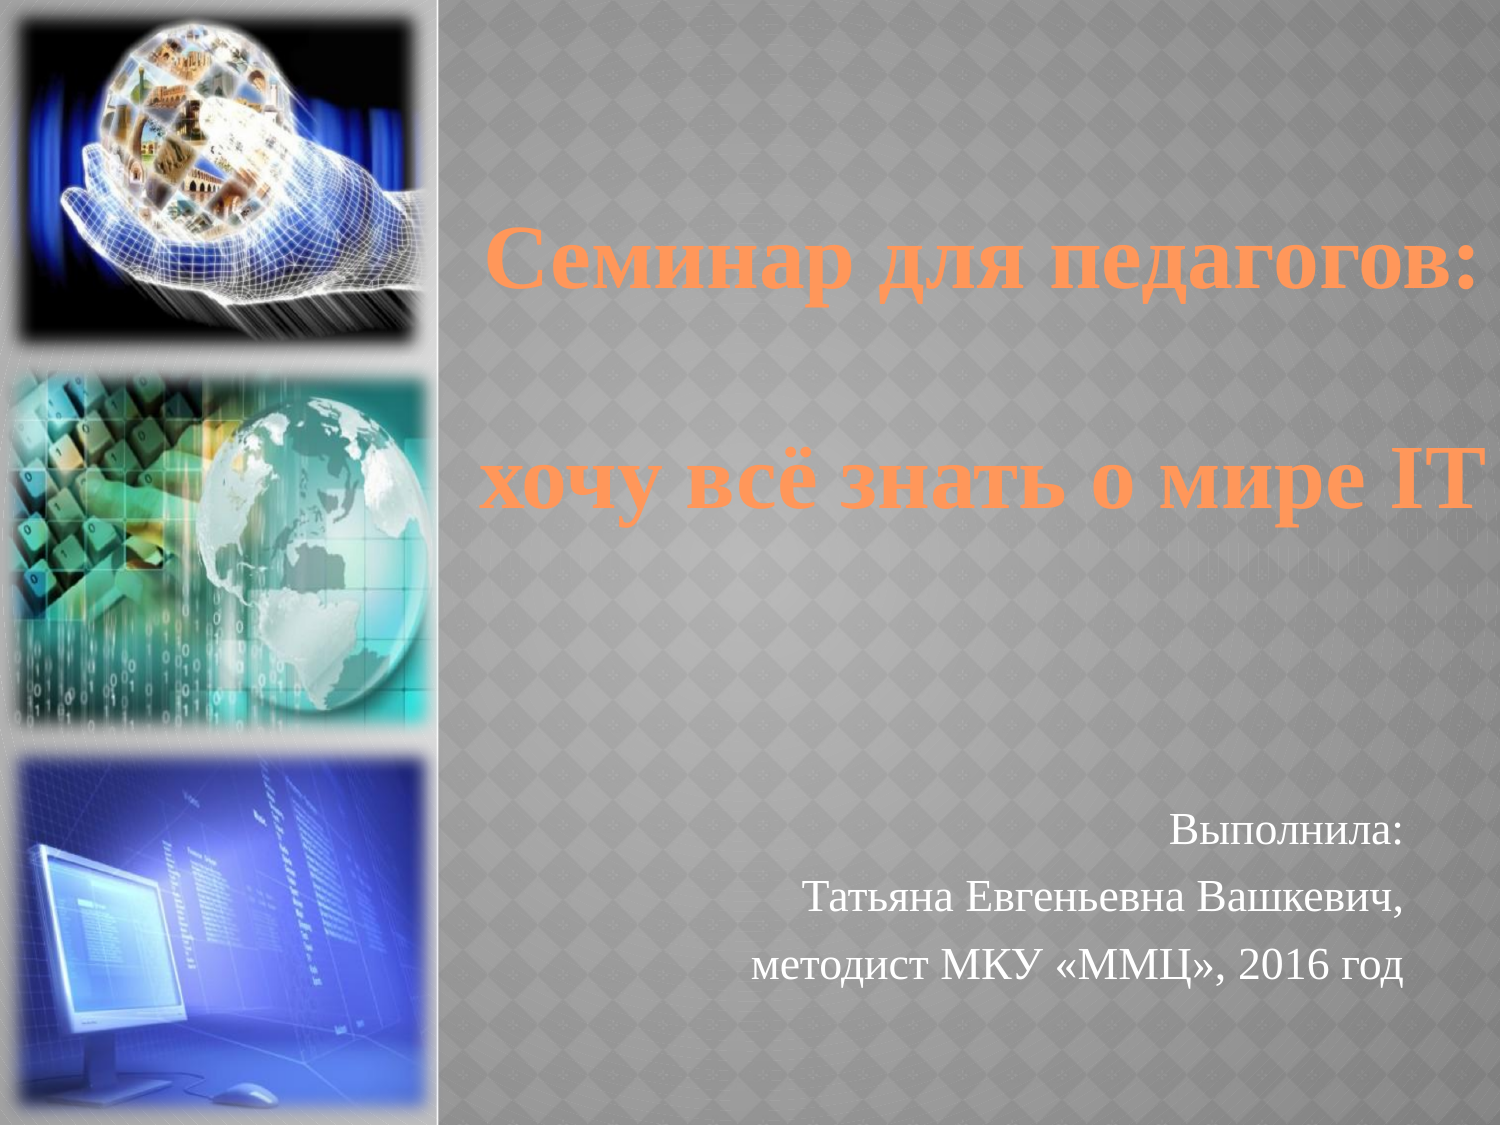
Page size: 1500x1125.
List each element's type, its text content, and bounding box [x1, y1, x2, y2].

picture [0, 0, 444, 1125]
title Семинар для педагогов: хочу всё знать о мире IT [466, 278, 1500, 527]
subtitle Выполнила: Татьяна Евгеньевна Вашкевич, методист МКУ «ММЦ», 2016 год [572, 798, 1412, 1003]
